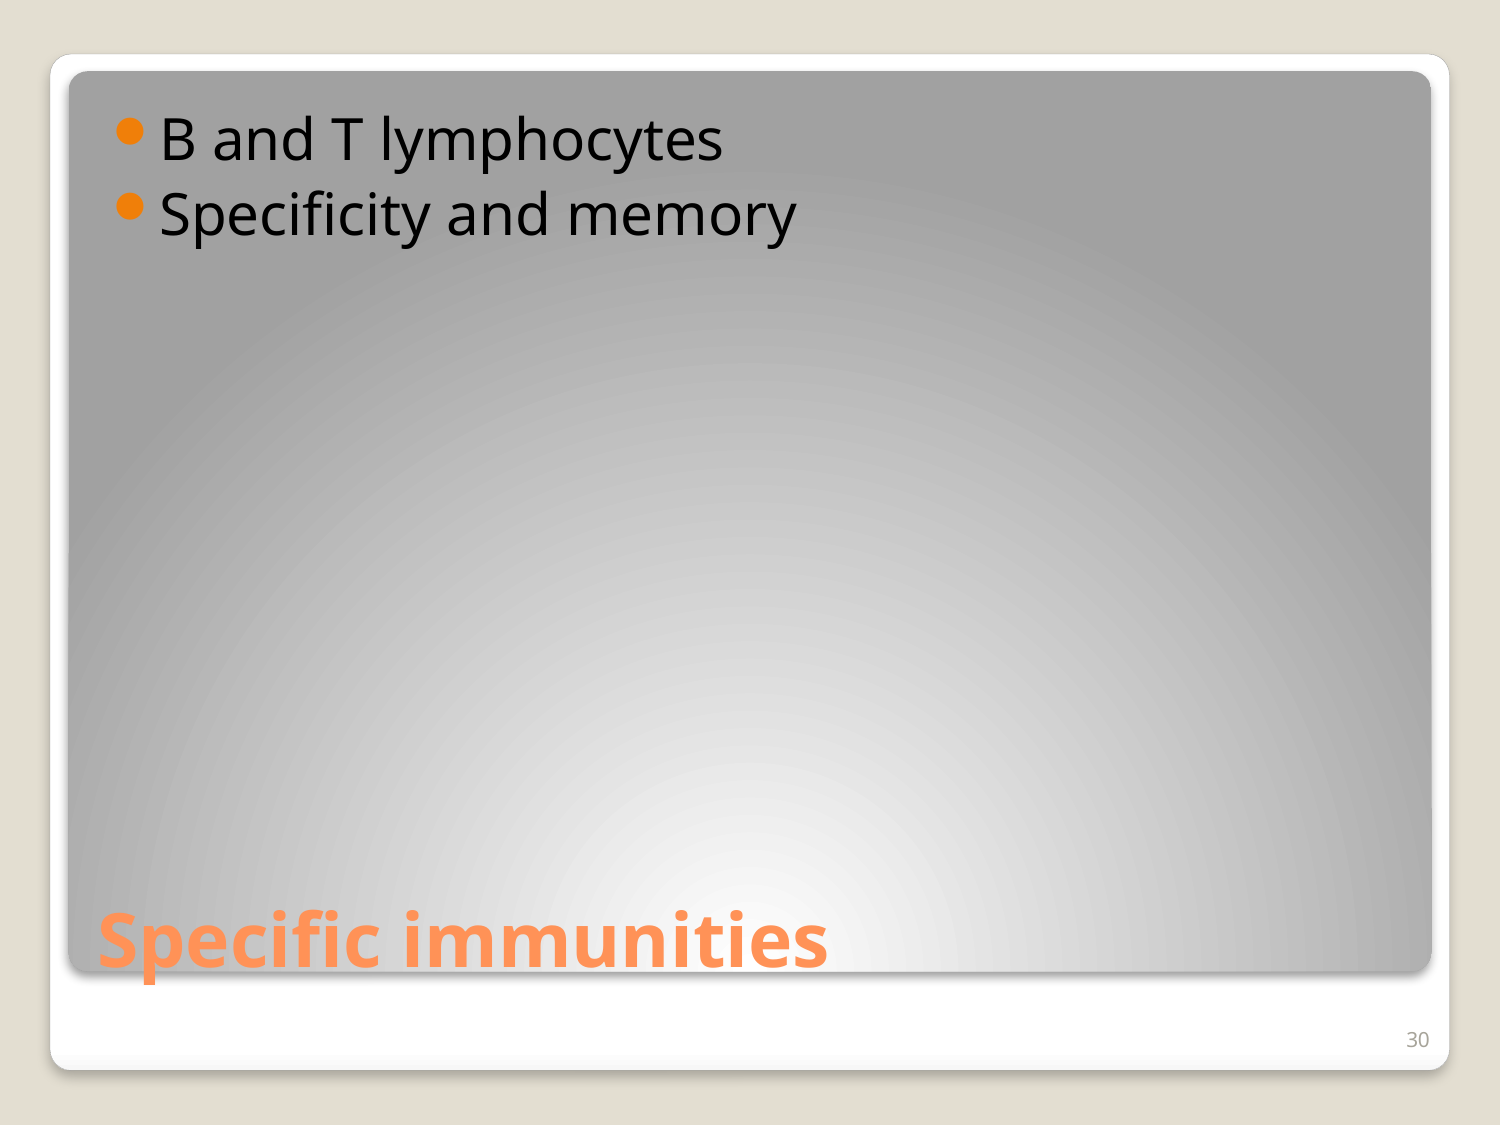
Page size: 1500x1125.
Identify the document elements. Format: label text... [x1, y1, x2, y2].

list B and T lymphocytes Specificity and memory [82, 86, 1425, 774]
slide_number 30 [1369, 1002, 1445, 1063]
title Specific immunities [82, 817, 1425, 990]
